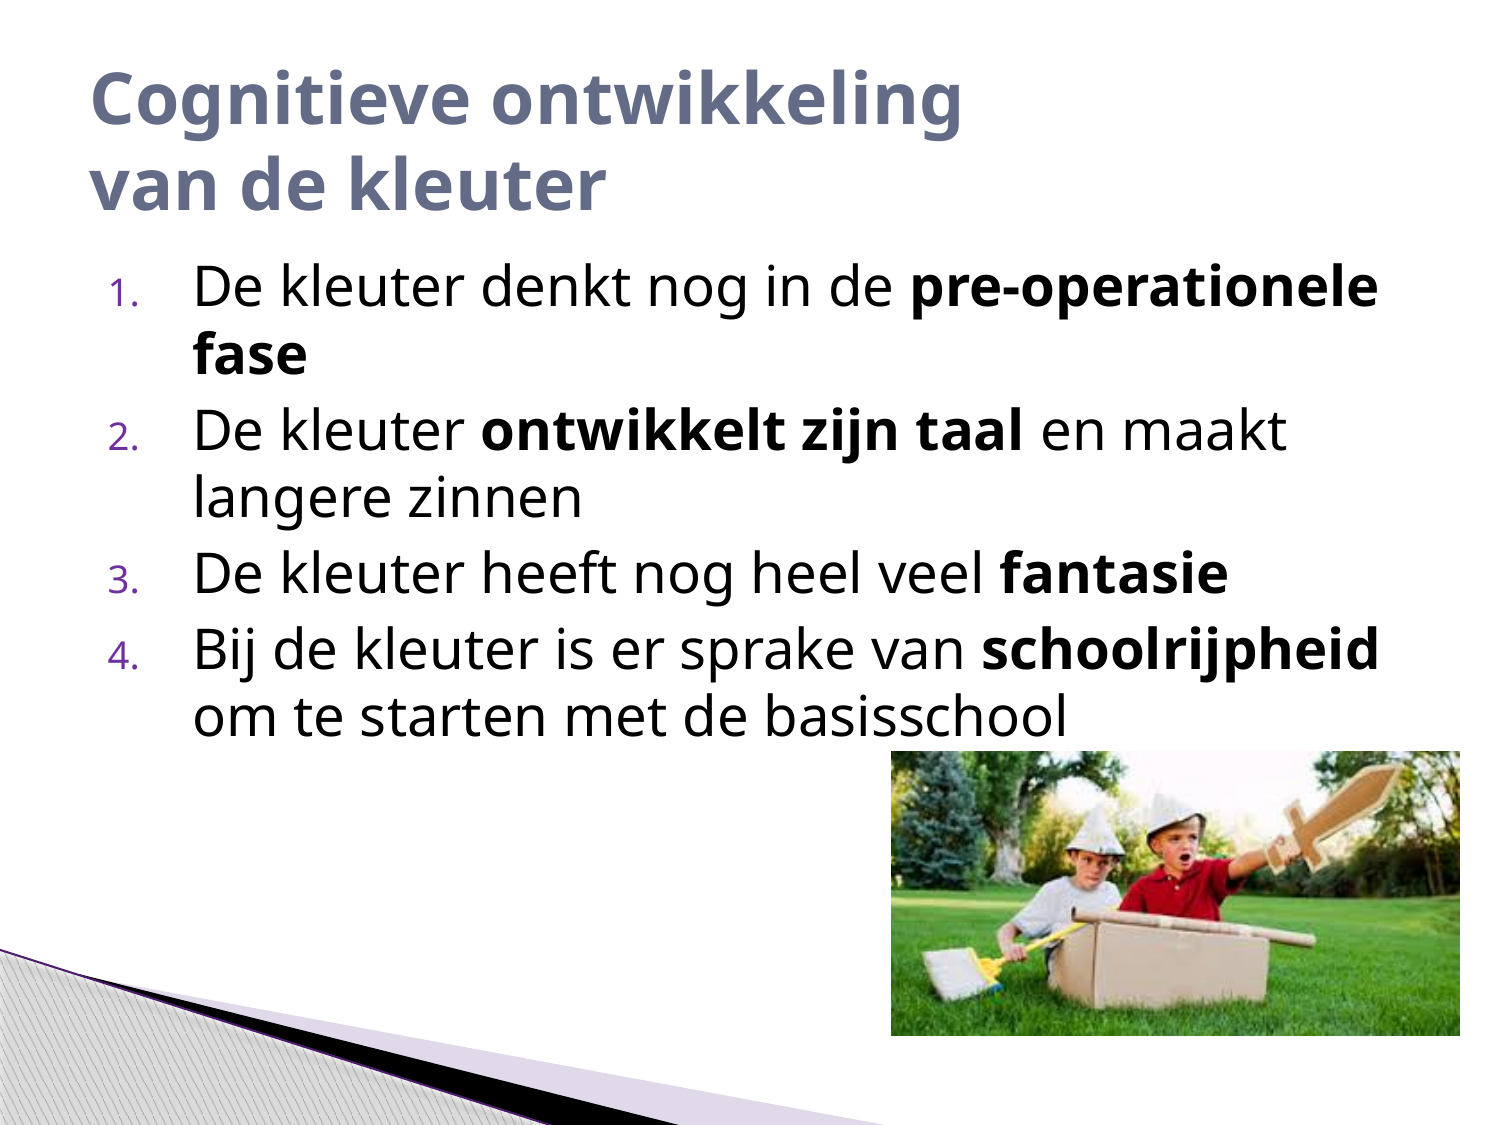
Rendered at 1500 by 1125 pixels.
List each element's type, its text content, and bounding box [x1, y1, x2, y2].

list De kleuter denkt nog in de pre-operationele fase De kleuter ontwikkelt zijn taal en maakt langere zinnen De kleuter heeft nog heel veel fantasie Bij de kleuter is er sprake van schoolrijpheid om te starten met de basisschool [75, 243, 1425, 986]
picture [891, 751, 1460, 1036]
title Cognitieve ontwikkeling van de kleuter [75, 45, 1425, 233]
